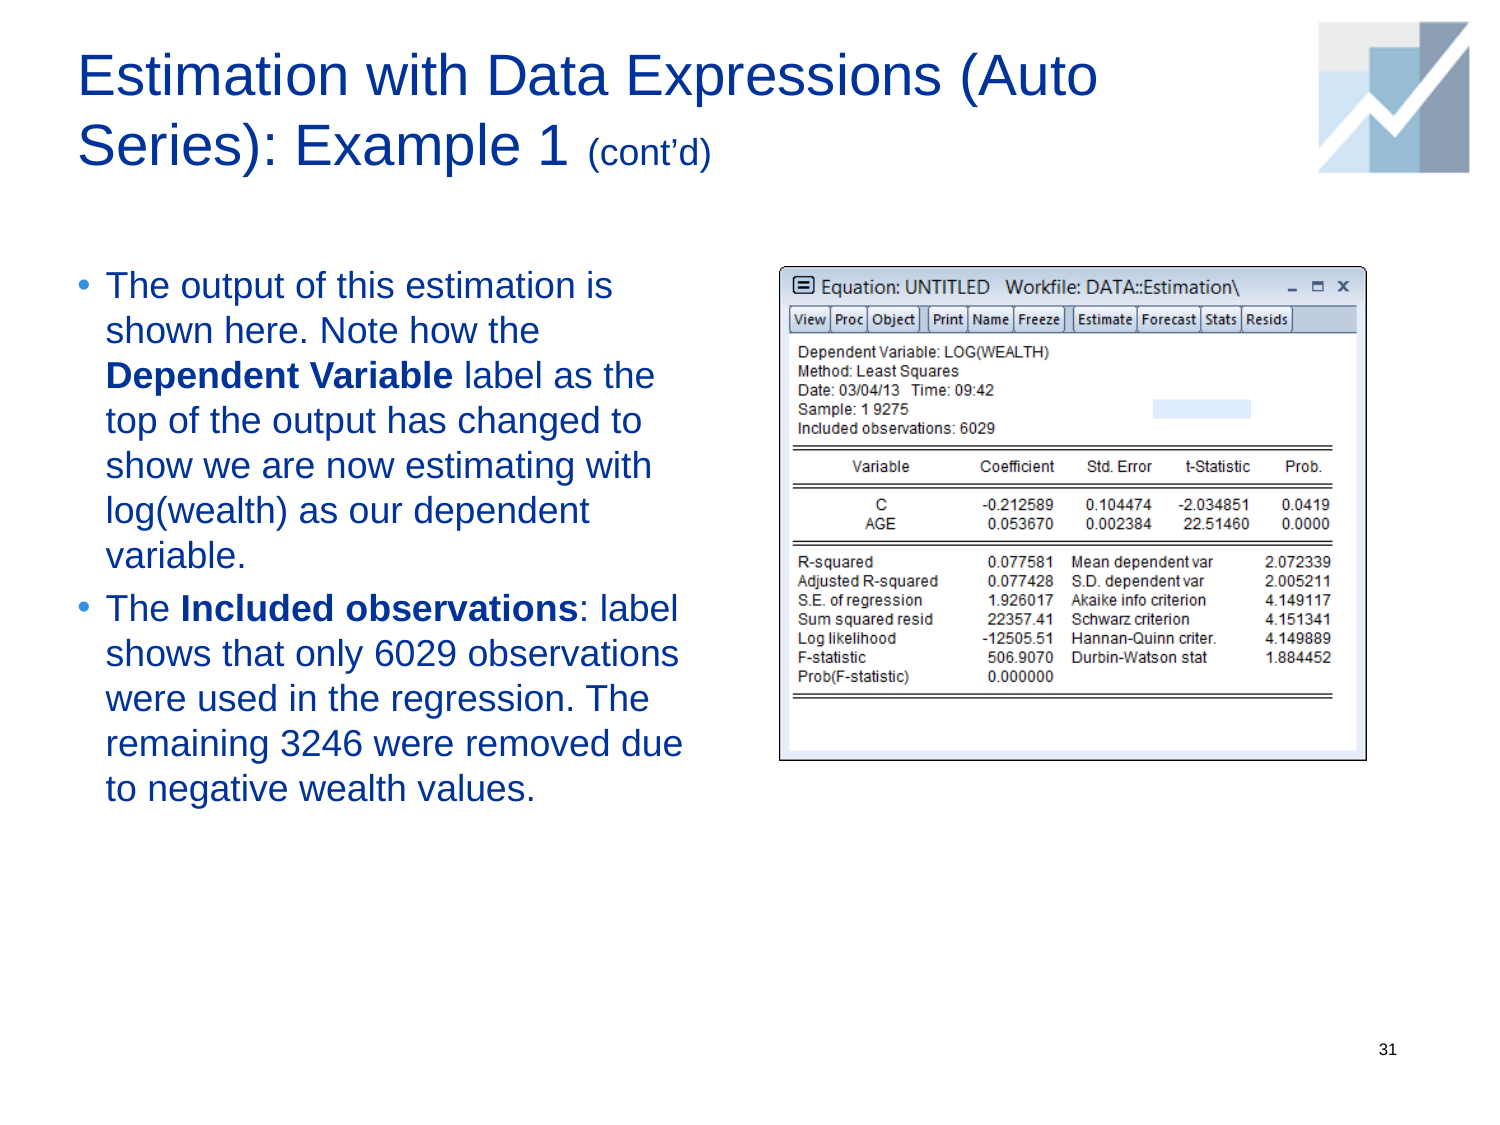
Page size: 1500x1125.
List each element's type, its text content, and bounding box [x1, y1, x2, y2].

slide_number 31 [1262, 1015, 1413, 1067]
text_box The output of this estimation is shown here. Note how the Dependent Variable label as the top of the output has changed to show we are now estimating with log(wealth) as our dependent variable. The Included observations: label shows that only 6029 observations were used in the regression. The remaining 3246 were removed due to negative wealth values. [62, 254, 710, 800]
picture [778, 266, 1367, 762]
title Estimation with Data Expressions (Auto Series): Example 1 (cont’d) [62, 0, 1297, 185]
picture [1300, 11, 1479, 181]
